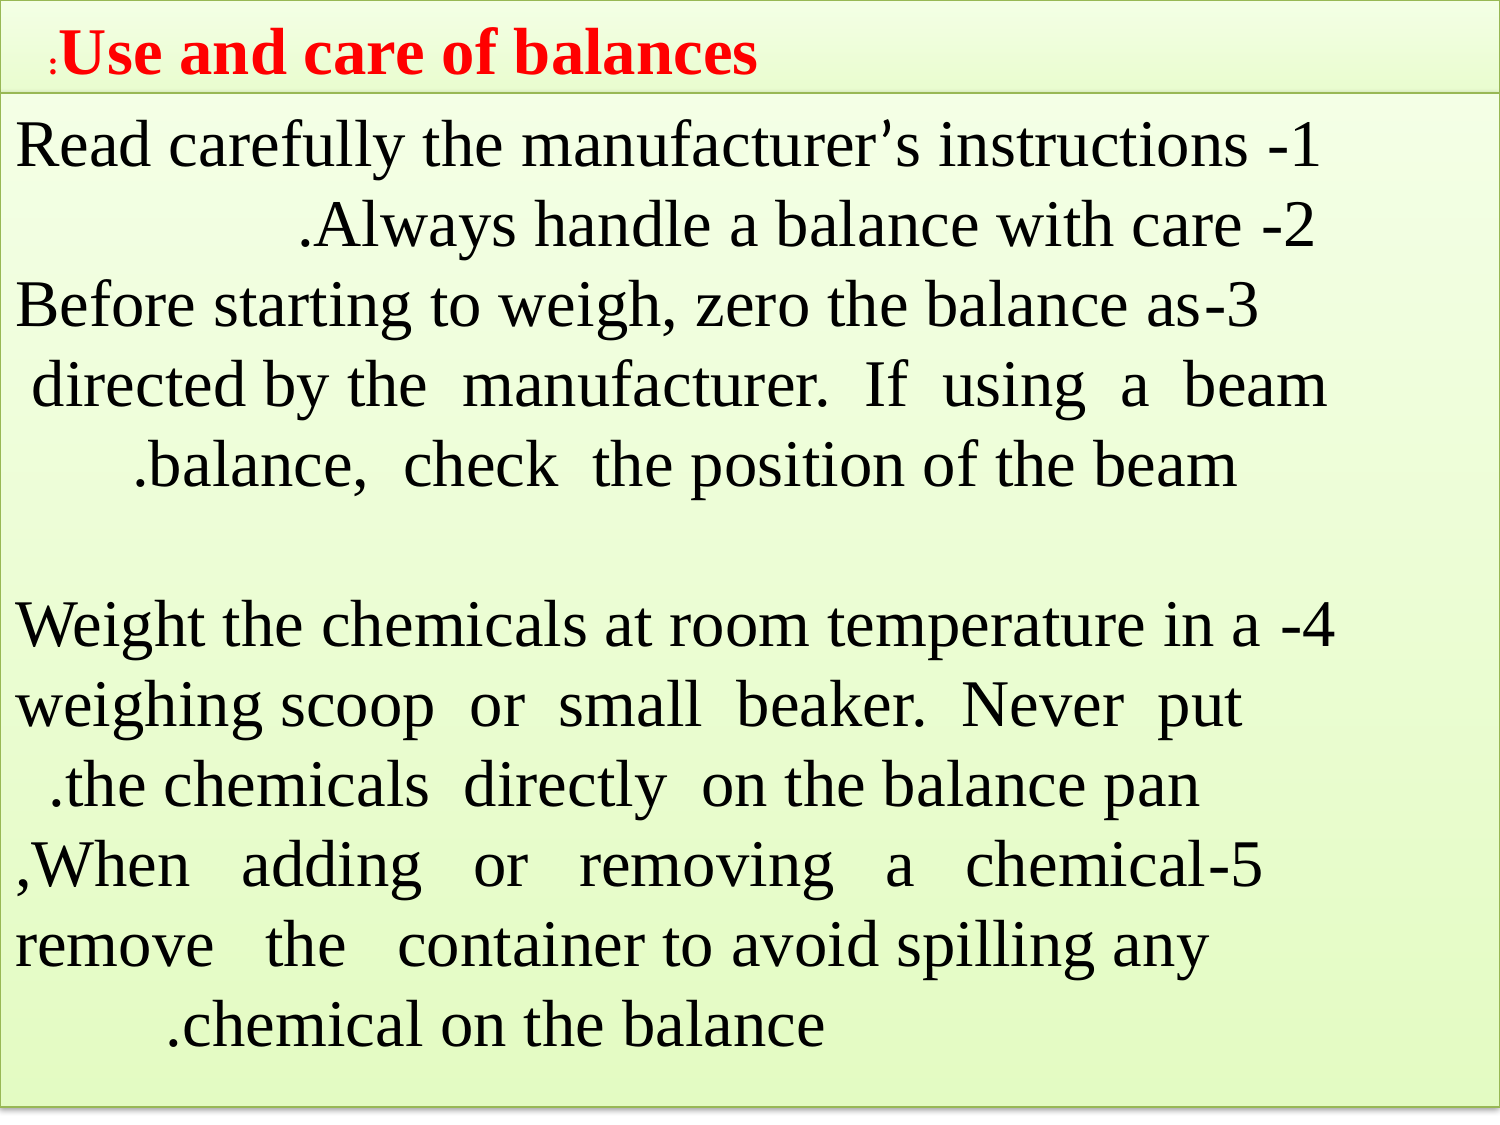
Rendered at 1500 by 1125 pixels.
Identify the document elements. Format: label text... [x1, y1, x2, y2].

text_box 1- Read carefully the manufacturer’s instructions 2- Always handle a balance with care. 3-Before starting to weigh, zero the balance as directed by the manufacturer. If using a beam balance, check the position of the beam. 4- Weight the chemicals at room temperature in a weighing scoop or small beaker. Never put the chemicals directly on the balance pan. 5-When adding or removing a chemical, remove the container to avoid spilling any chemical on the balance. [0, 92, 1500, 1108]
text_box Use and care of balances: [0, 0, 1500, 91]
